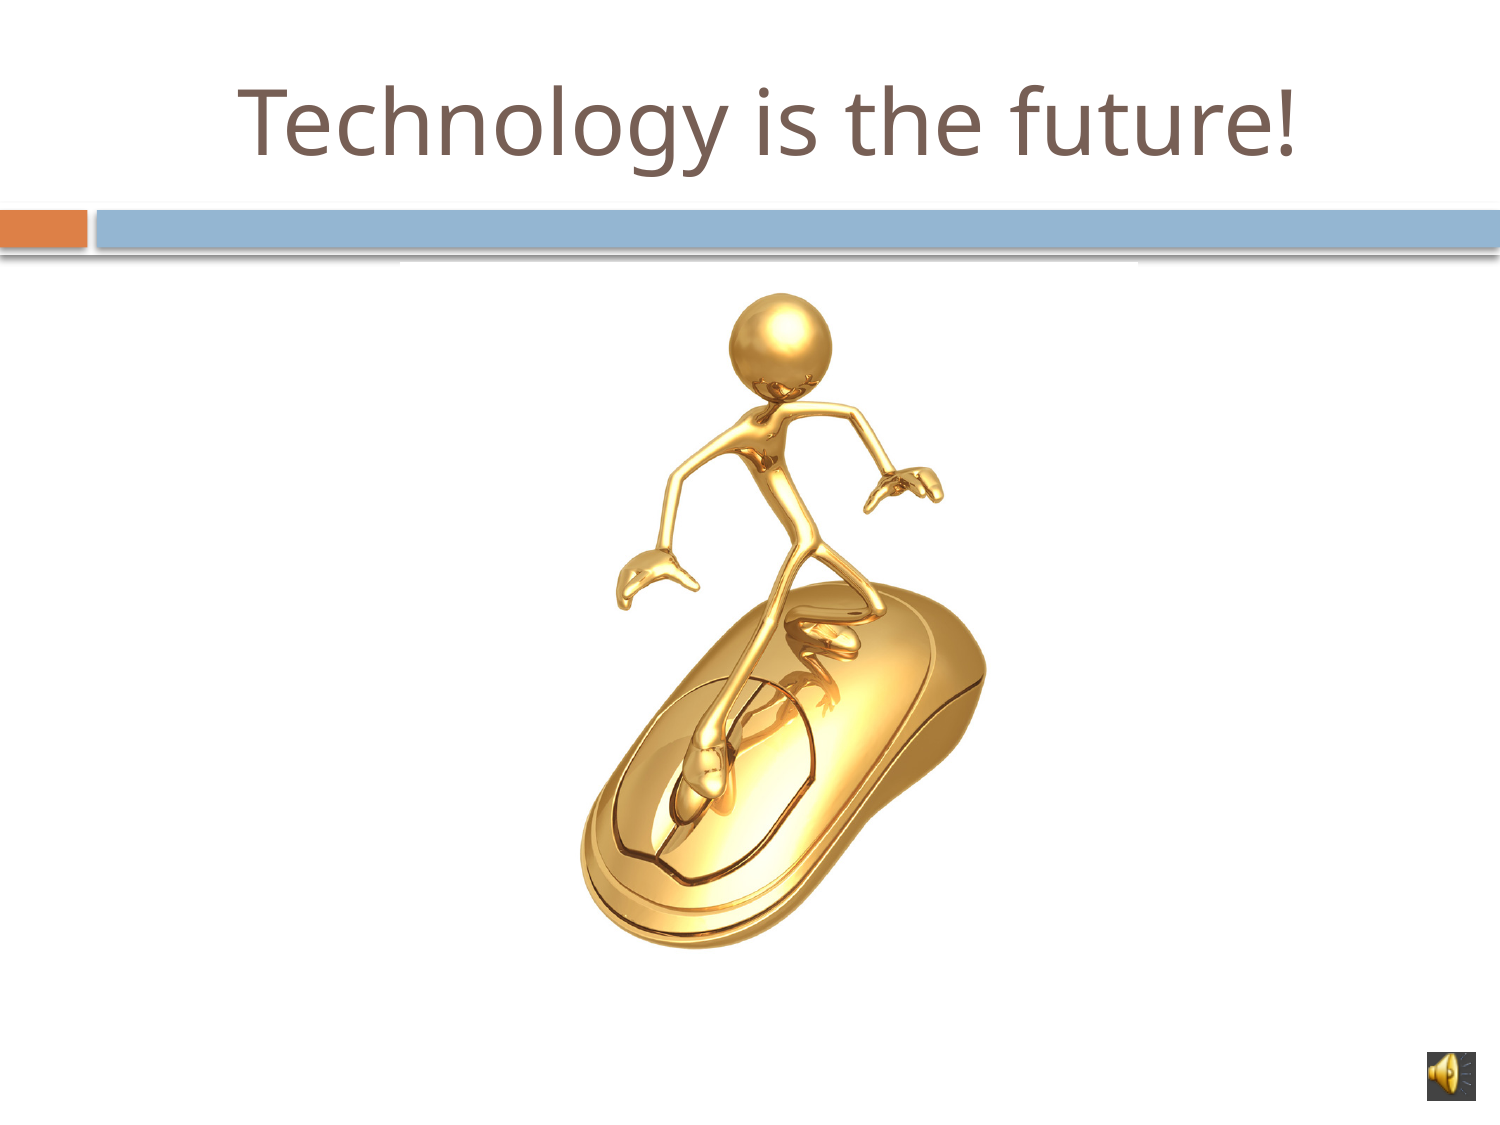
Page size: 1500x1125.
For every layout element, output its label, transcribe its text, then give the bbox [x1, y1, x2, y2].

picture [1426, 1051, 1477, 1102]
title Technology is the future! [100, 37, 1438, 200]
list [400, 262, 1139, 1001]
